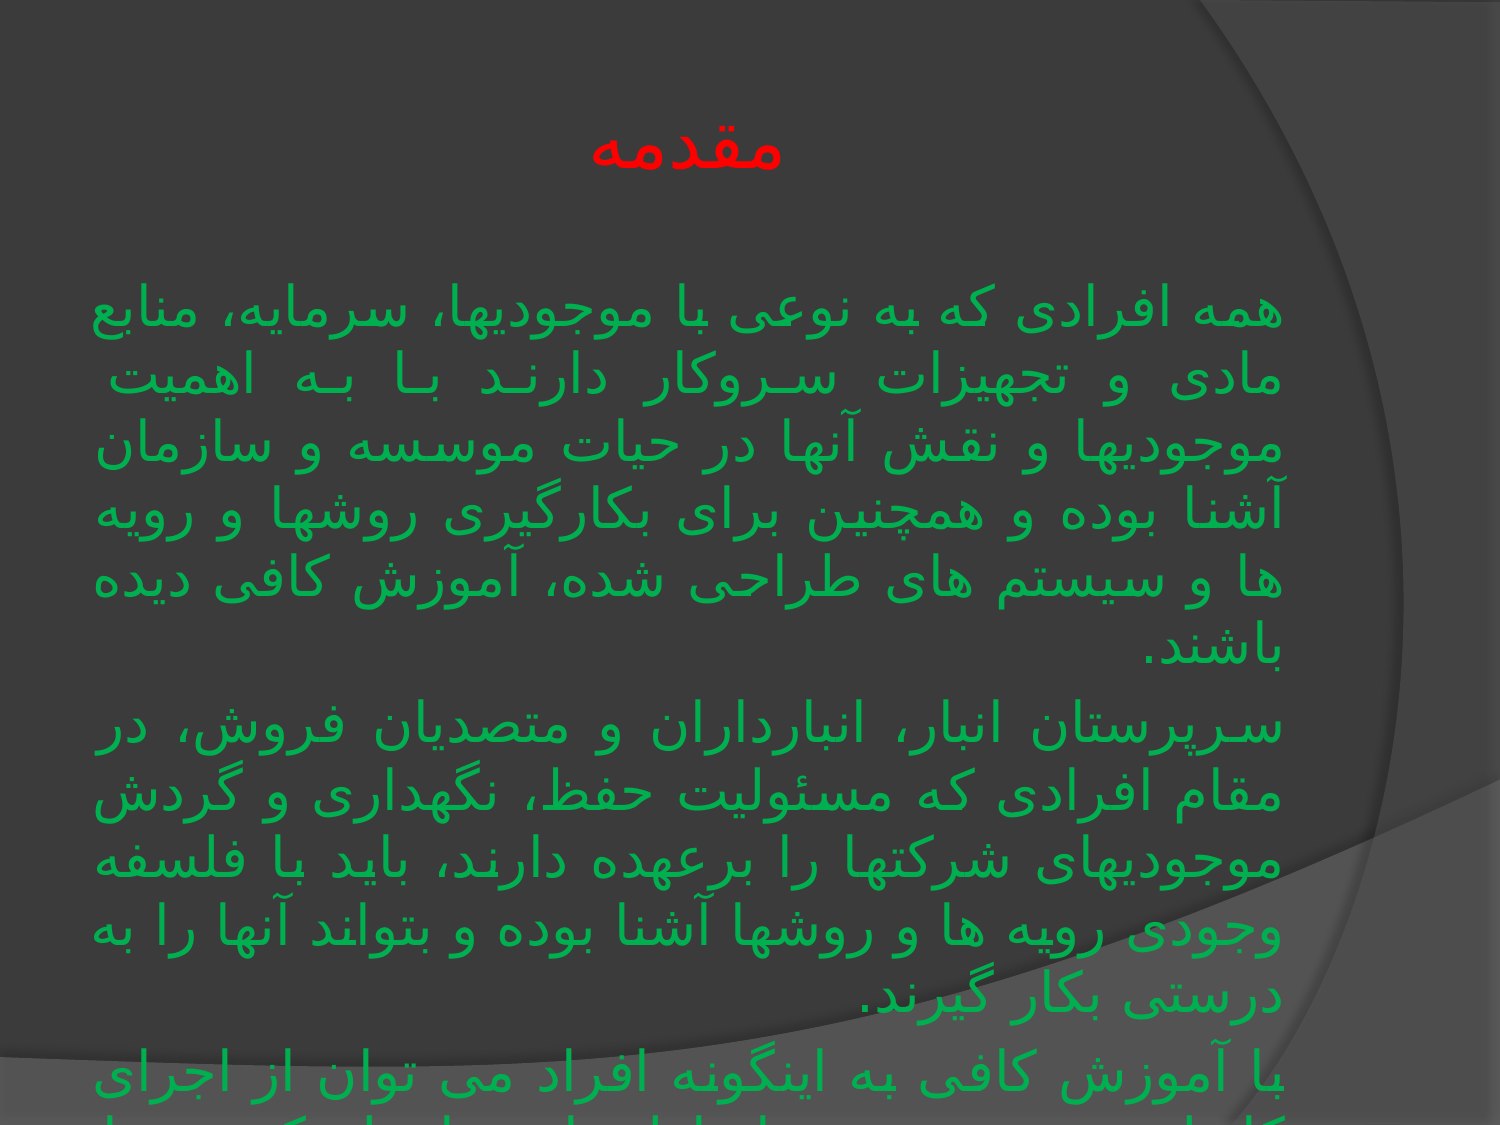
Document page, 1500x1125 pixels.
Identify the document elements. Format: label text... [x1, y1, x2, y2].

list همه افرادی که به نوعی با موجودیها، سرمایه، منابع مادی و تجهیزات سروکار دارند با به اهمیت موجودیها و نقش آنها در حیات موسسه و سازمان آشنا بوده و همچنین برای بکارگیری روشها و رویه ها و سیستم های طراحی شده، آموزش کافی دیده باشند. سرپرستان انبار، انبارداران و متصدیان فروش، در مقام افرادی که مسئولیت حفظ، نگهداری و گردش موجودیهای شرکتها را برعهده دارند، باید با فلسفه وجودی رویه ها و روشها آشنا بوده و بتواند آنها را به درستی بکار گیرند. با آموزش کافی به اینگونه افراد می توان از اجرای کامل سیستم روشها، اطمینان حاصل کرد و با تاسیس انبار در هر سیستم موجب جداسازی عملیات مختلف شده و دست مدیران را برای برنامه ریزی های مَستقل از هم باز گذاشت. [75, 262, 1300, 1005]
title مقدمه [75, 45, 1300, 233]
